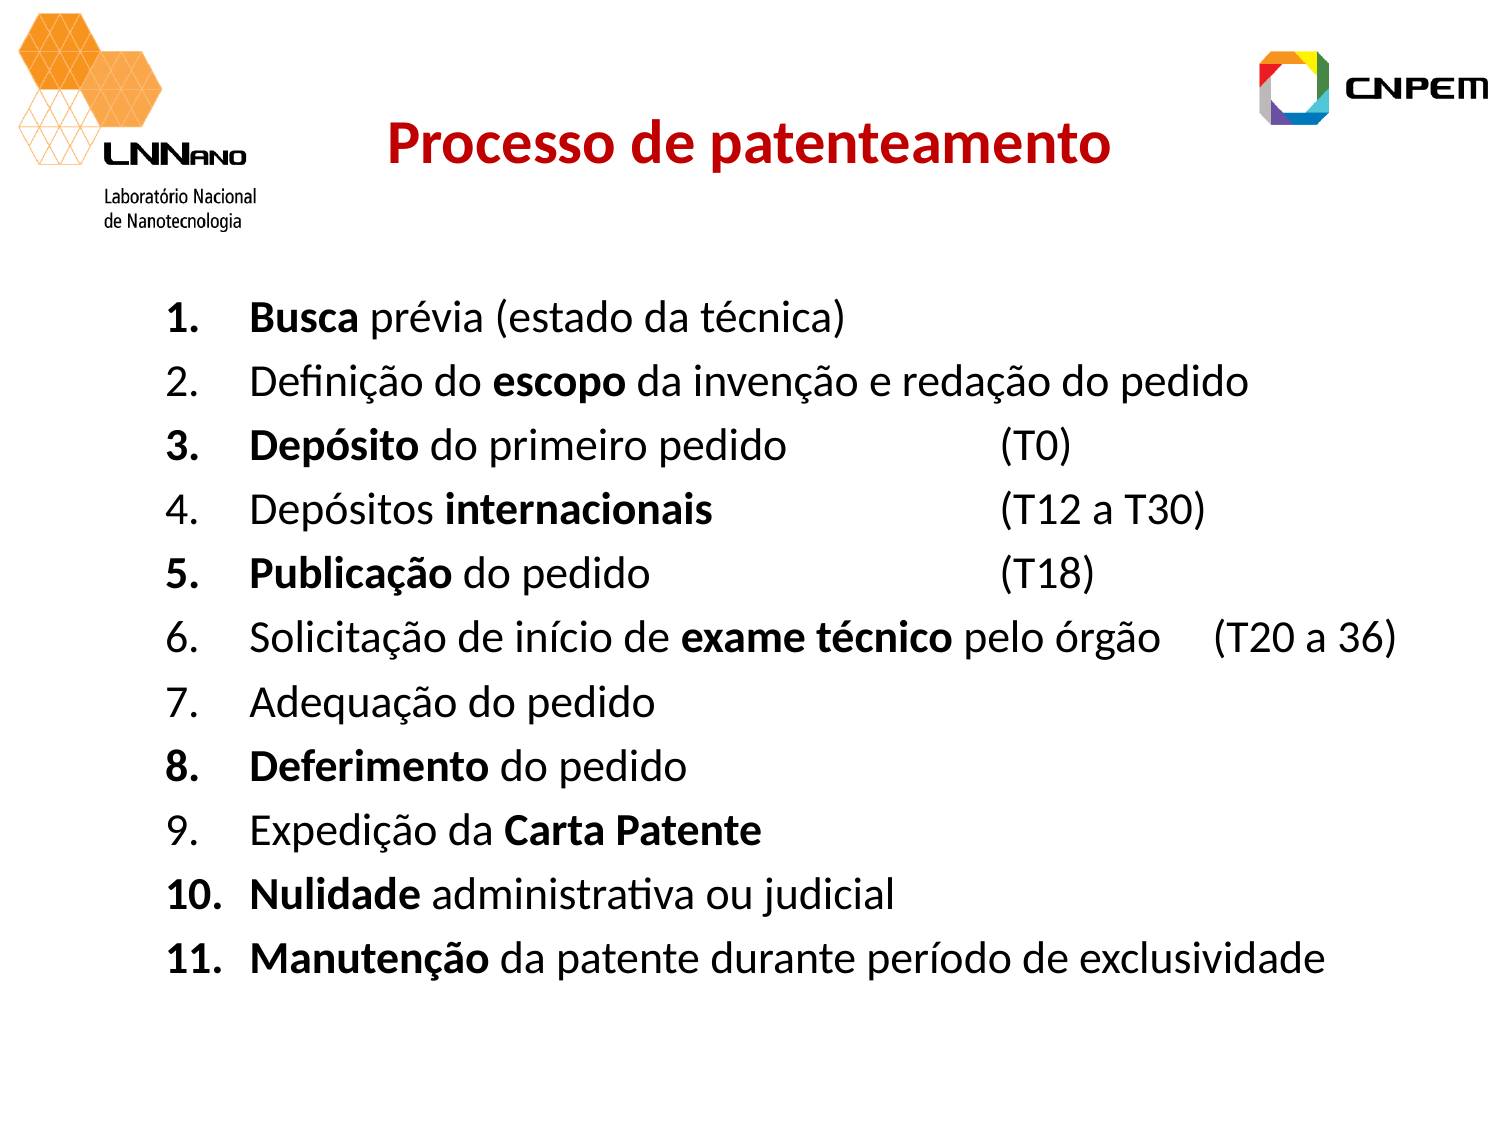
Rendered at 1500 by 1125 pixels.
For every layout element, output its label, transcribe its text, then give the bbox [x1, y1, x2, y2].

picture [0, 11, 1500, 232]
list Busca prévia (estado da técnica) Definição do escopo da invenção e redação do pedido Depósito do primeiro pedido (T0) Depósitos internacionais (T12 a T30) Publicação do pedido (T18) Solicitação de início de exame técnico pelo órgão (T20 a 36) Adequação do pedido Deferimento do pedido Expedição da Carta Patente Nulidade administrativa ou judicial Manutenção da patente durante período de exclusividade [75, 278, 1425, 1022]
title Processo de patenteamento [75, 45, 1425, 233]
